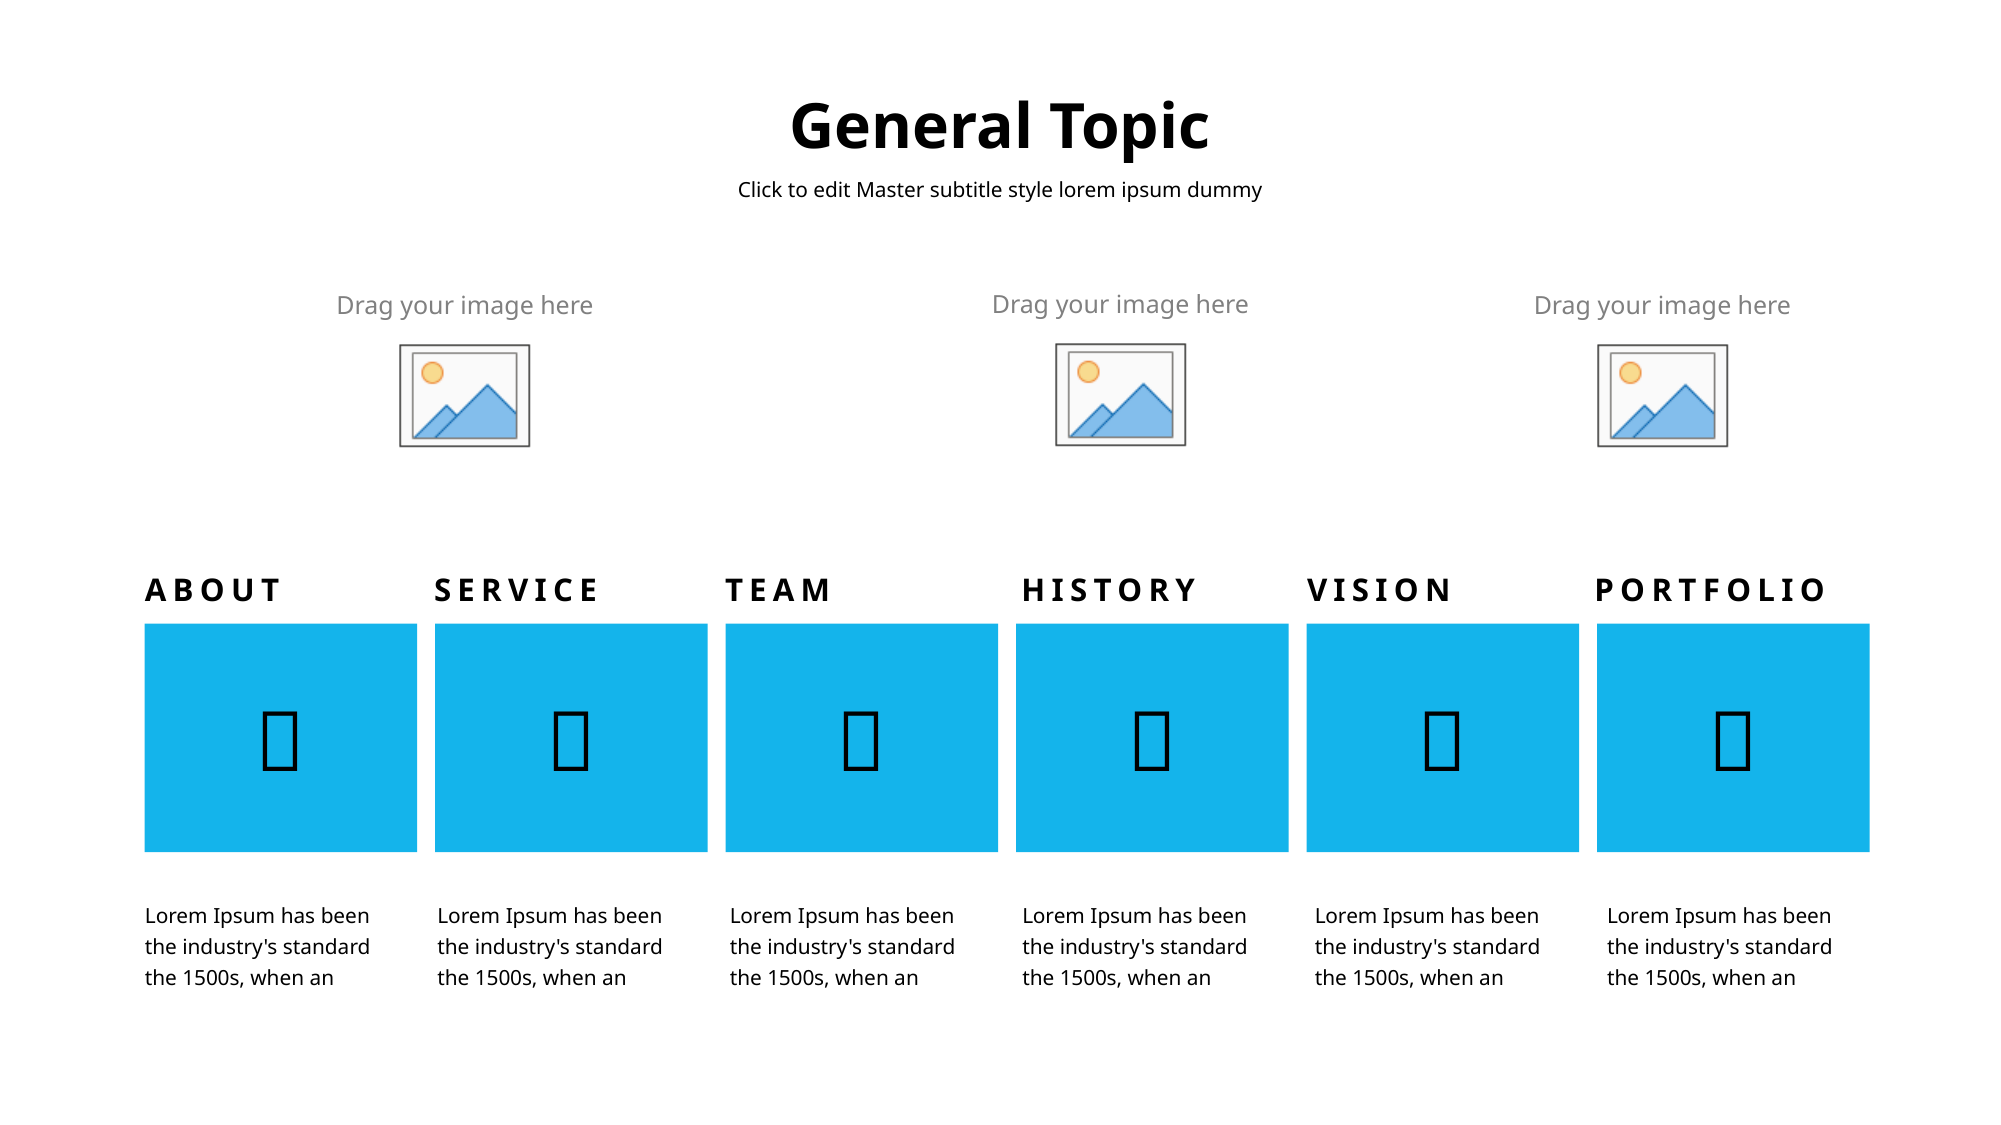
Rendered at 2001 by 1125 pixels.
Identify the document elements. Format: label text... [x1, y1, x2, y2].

text_box [144, 623, 418, 853]
picture [1455, 282, 1870, 511]
text_box  [184, 680, 378, 796]
picture [144, 282, 786, 511]
text_box  [1346, 680, 1540, 796]
text_box ABOUT [130, 563, 380, 616]
text_box Lorem Ipsum has been the industry's standard the 1500s, when an [130, 888, 408, 998]
text_box  [765, 680, 959, 796]
text_box Lorem Ipsum has been the industry's standard the 1500s, when an [1592, 888, 1870, 998]
text_box Lorem Ipsum has been the industry's standard the 1500s, when an [715, 888, 993, 998]
text_box [1306, 623, 1580, 853]
text_box [725, 623, 999, 853]
text_box Lorem Ipsum has been the industry's standard the 1500s, when an [1007, 888, 1285, 998]
title General Topic [137, 78, 1863, 179]
text_box PORTFOLIO [1579, 563, 1865, 616]
text_box [434, 623, 709, 853]
text_box  [475, 680, 668, 796]
picture [800, 280, 1442, 510]
text_box Lorem Ipsum has been the industry's standard the 1500s, when an [422, 888, 700, 998]
subtitle Click to edit Master subtitle style lorem ipsum dummy [137, 179, 1863, 204]
text_box VISION [1292, 563, 1542, 616]
text_box [1596, 623, 1871, 853]
text_box  [1056, 680, 1249, 796]
text_box Lorem Ipsum has been the industry's standard the 1500s, when an [1299, 888, 1578, 998]
text_box HISTORY [983, 563, 1233, 616]
text_box [1015, 623, 1290, 853]
text_box TEAM [710, 563, 960, 616]
text_box SERVICE [419, 563, 669, 616]
text_box  [1637, 680, 1830, 796]
